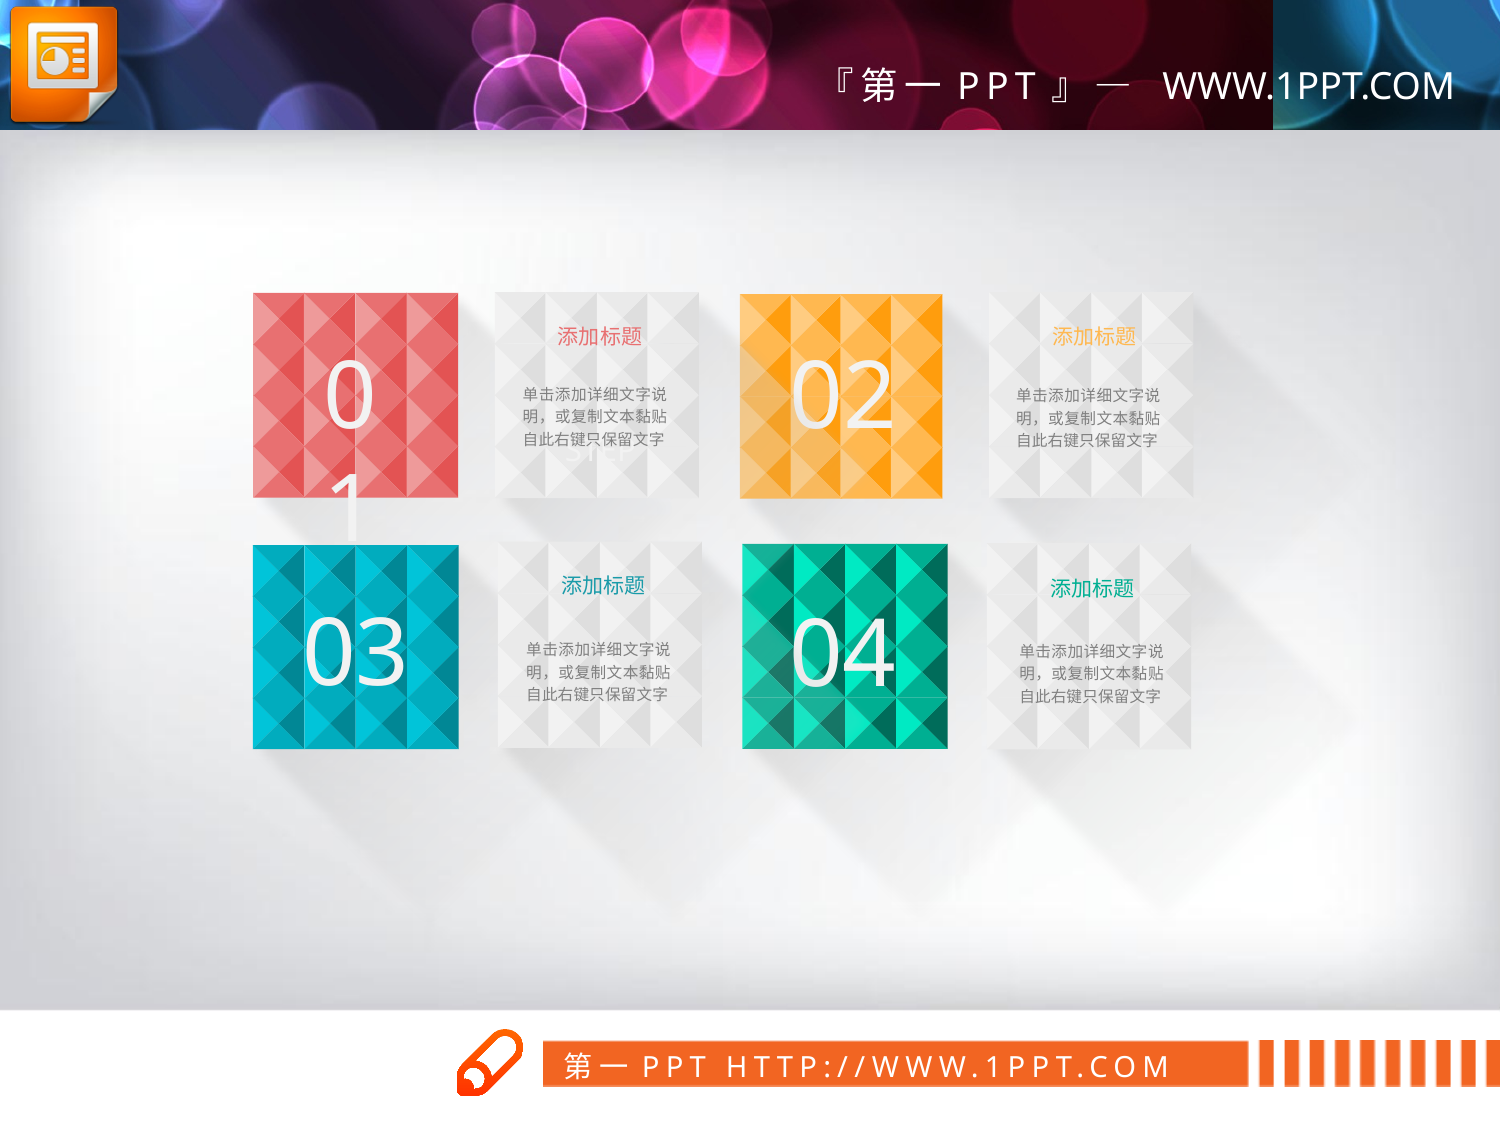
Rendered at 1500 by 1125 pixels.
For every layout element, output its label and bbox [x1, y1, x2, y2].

picture [0, 0, 1500, 1012]
text_box [486, 530, 839, 870]
text_box [242, 282, 480, 532]
text_box [975, 532, 1330, 869]
text_box [978, 281, 1333, 534]
text_box [241, 534, 481, 869]
text_box [842, 283, 974, 531]
picture [543, 1040, 1500, 1087]
text_box [483, 281, 839, 532]
text_box [843, 532, 972, 869]
